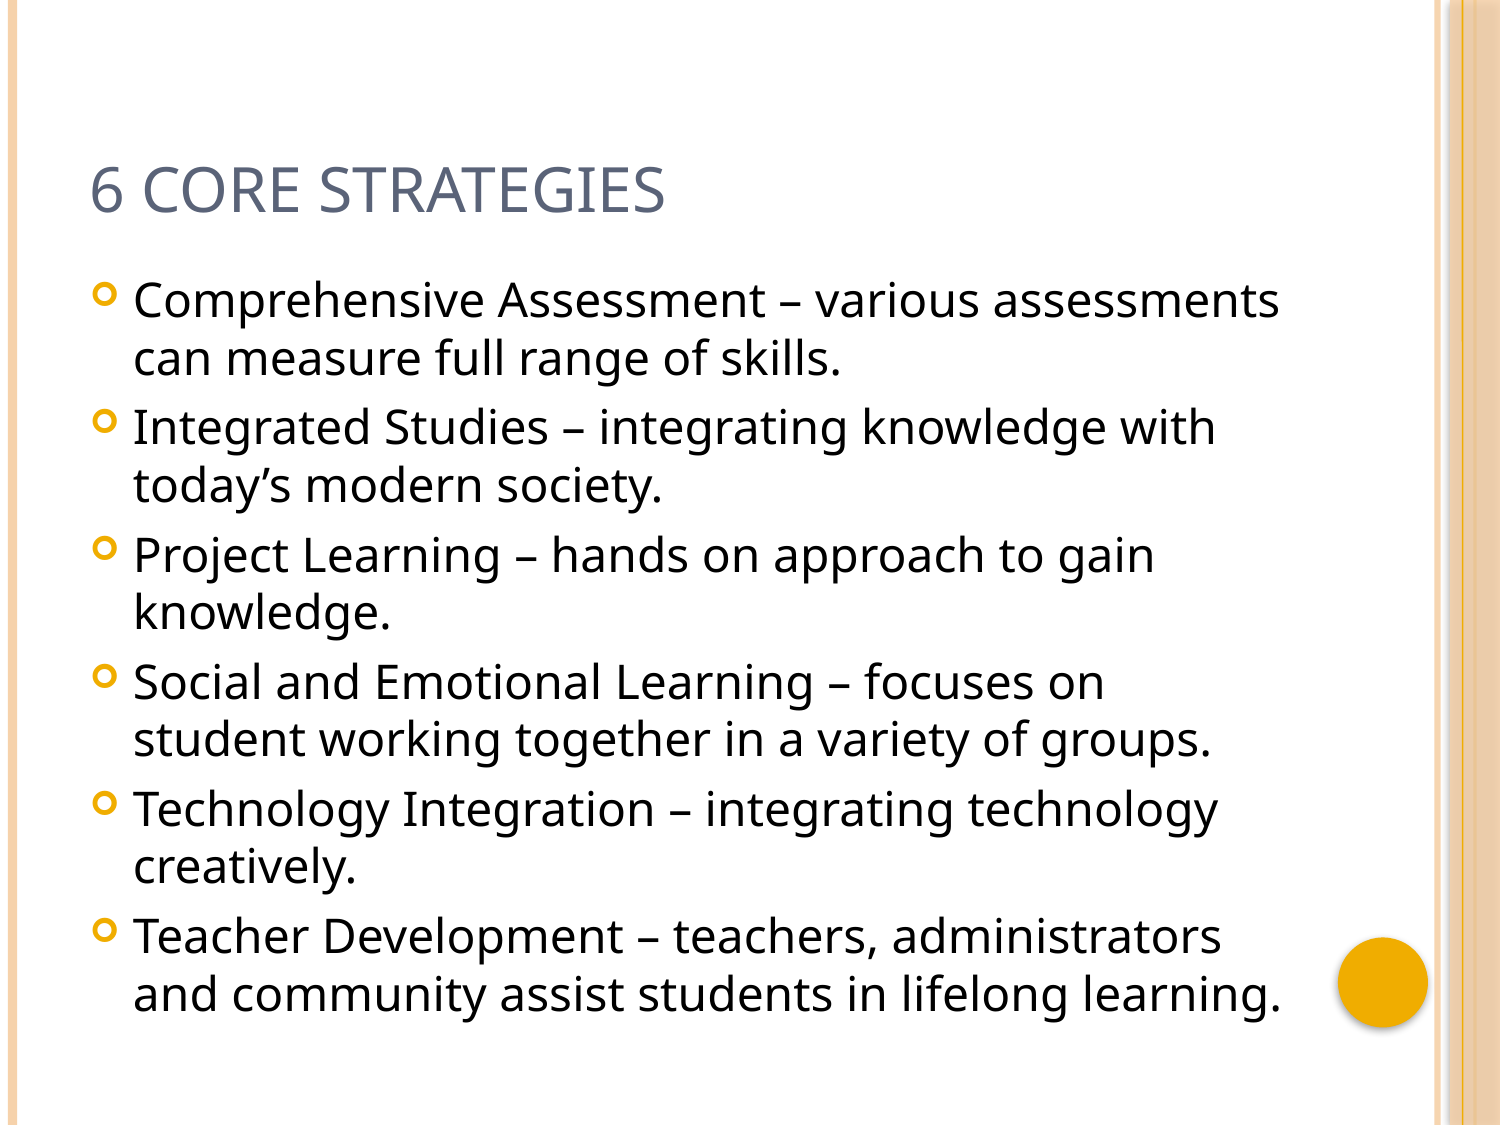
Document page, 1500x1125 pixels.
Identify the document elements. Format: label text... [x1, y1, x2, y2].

list Comprehensive Assessment – various assessments can measure full range of skills. Integrated Studies – integrating knowledge with today’s modern society. Project Learning – hands on approach to gain knowledge. Social and Emotional Learning – focuses on student working together in a variety of groups. Technology Integration – integrating technology creatively. Teacher Development – teachers, administrators and community assist students in lifelong learning. [75, 262, 1300, 1062]
title 6 Core Strategies [75, 45, 1300, 233]
